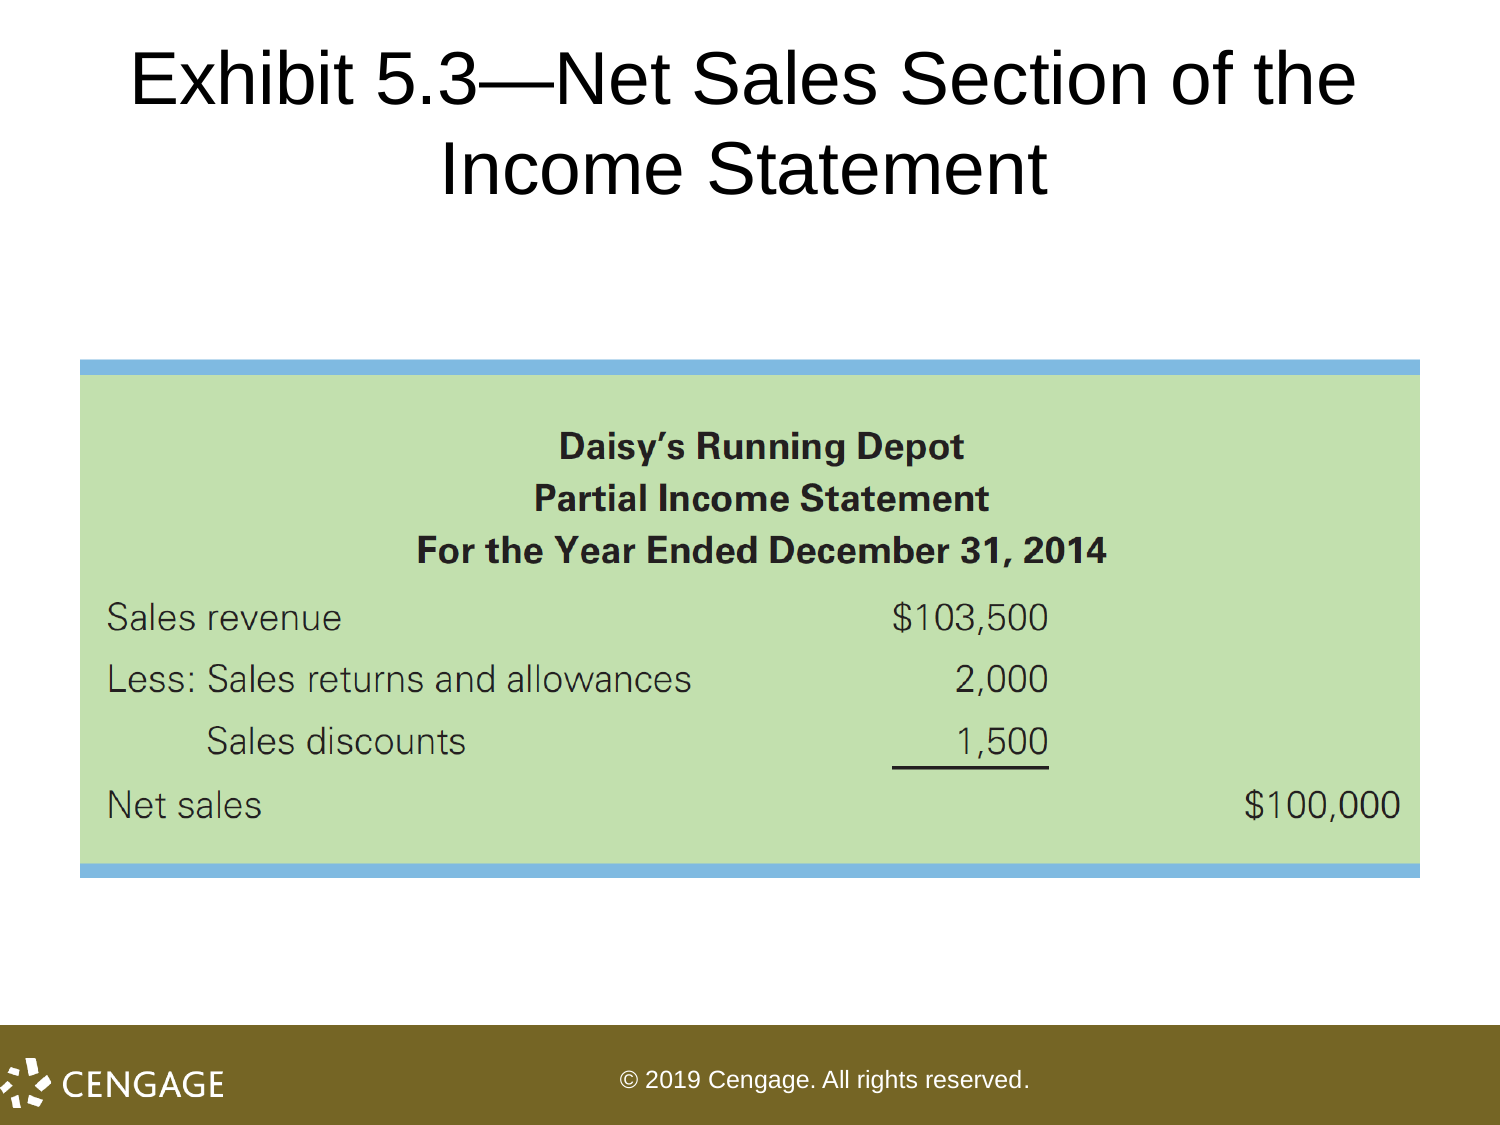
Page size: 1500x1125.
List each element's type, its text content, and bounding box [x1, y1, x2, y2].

picture [80, 352, 1420, 885]
title Exhibit 5.3—Net Sales Section of the Income Statement [51, 27, 1437, 212]
picture [0, 1058, 223, 1108]
